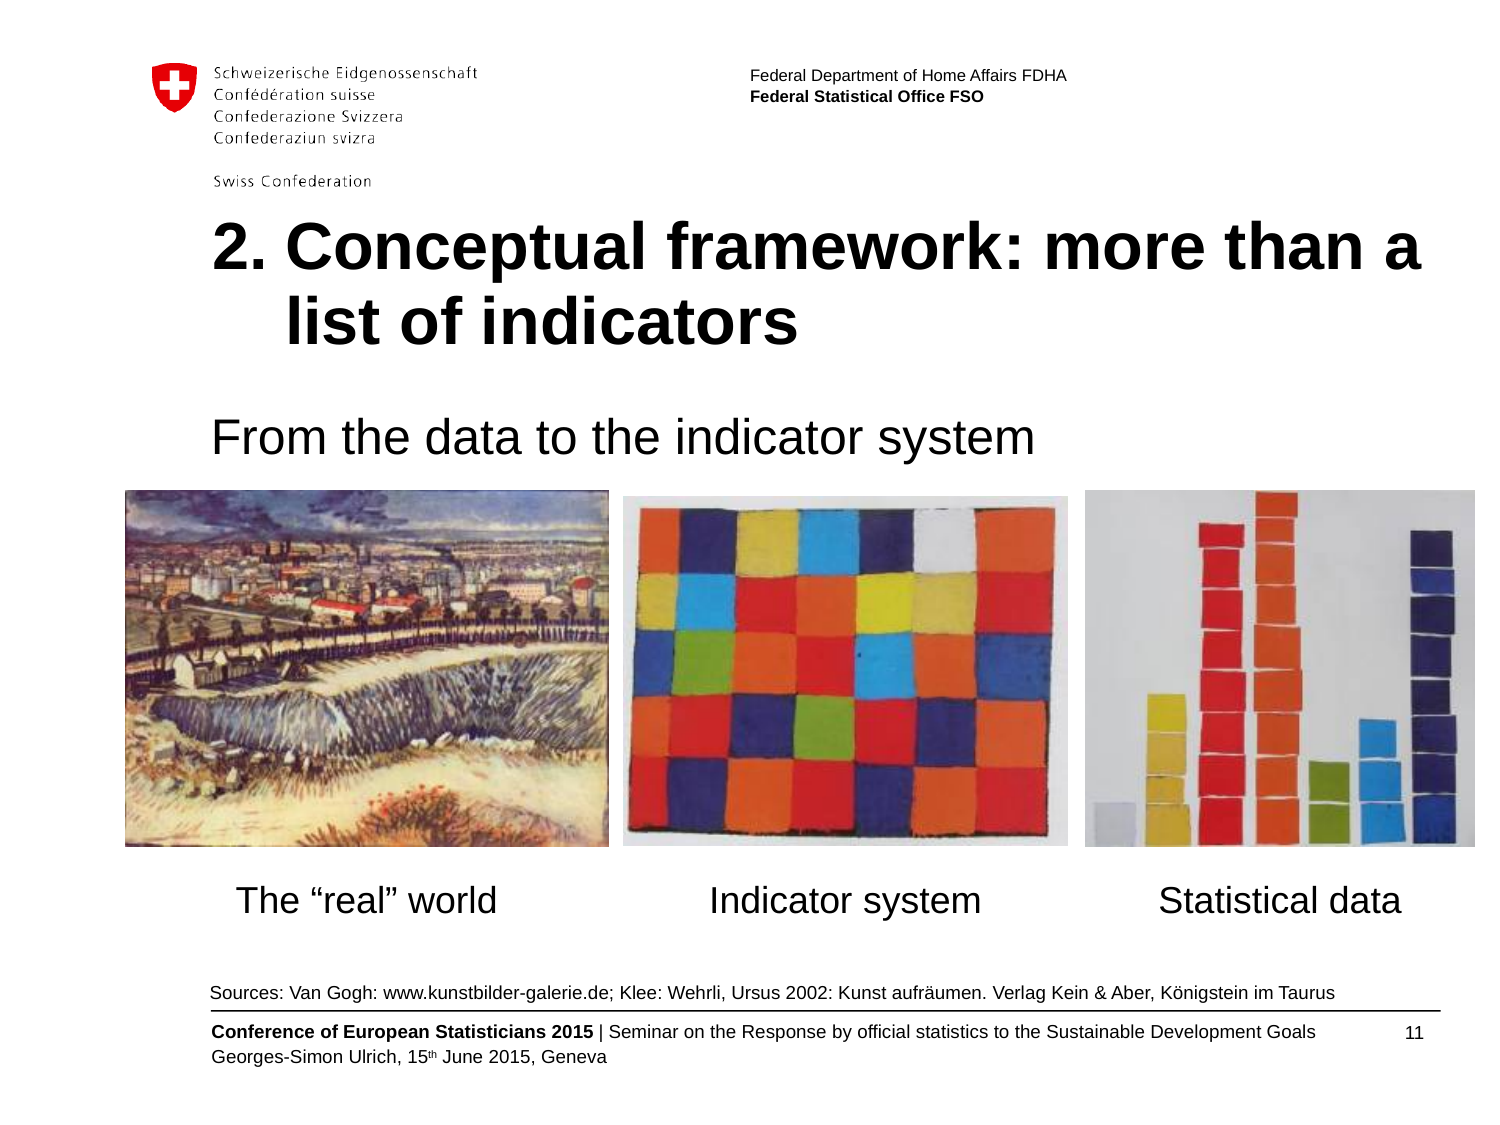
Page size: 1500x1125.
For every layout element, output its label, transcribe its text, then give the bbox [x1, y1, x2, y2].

text_box Statistical data [1108, 868, 1452, 929]
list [124, 490, 609, 847]
text_box Indicator system [665, 868, 1026, 929]
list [1085, 490, 1476, 847]
text_box Sources: Van Gogh: www.kunstbilder-galerie.de; Klee: Wehrli, Ursus 2002: Kunst aufräumen. Verlag Kein & Aber, Königstein im Taurus [194, 973, 1388, 1012]
title From the data to the indicator system [210, 389, 1436, 469]
text_box 2. Conceptual framework: more than a list of indicators [212, 208, 1437, 350]
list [623, 496, 1068, 846]
text_box The “real” world [190, 868, 543, 929]
picture [152, 63, 477, 187]
